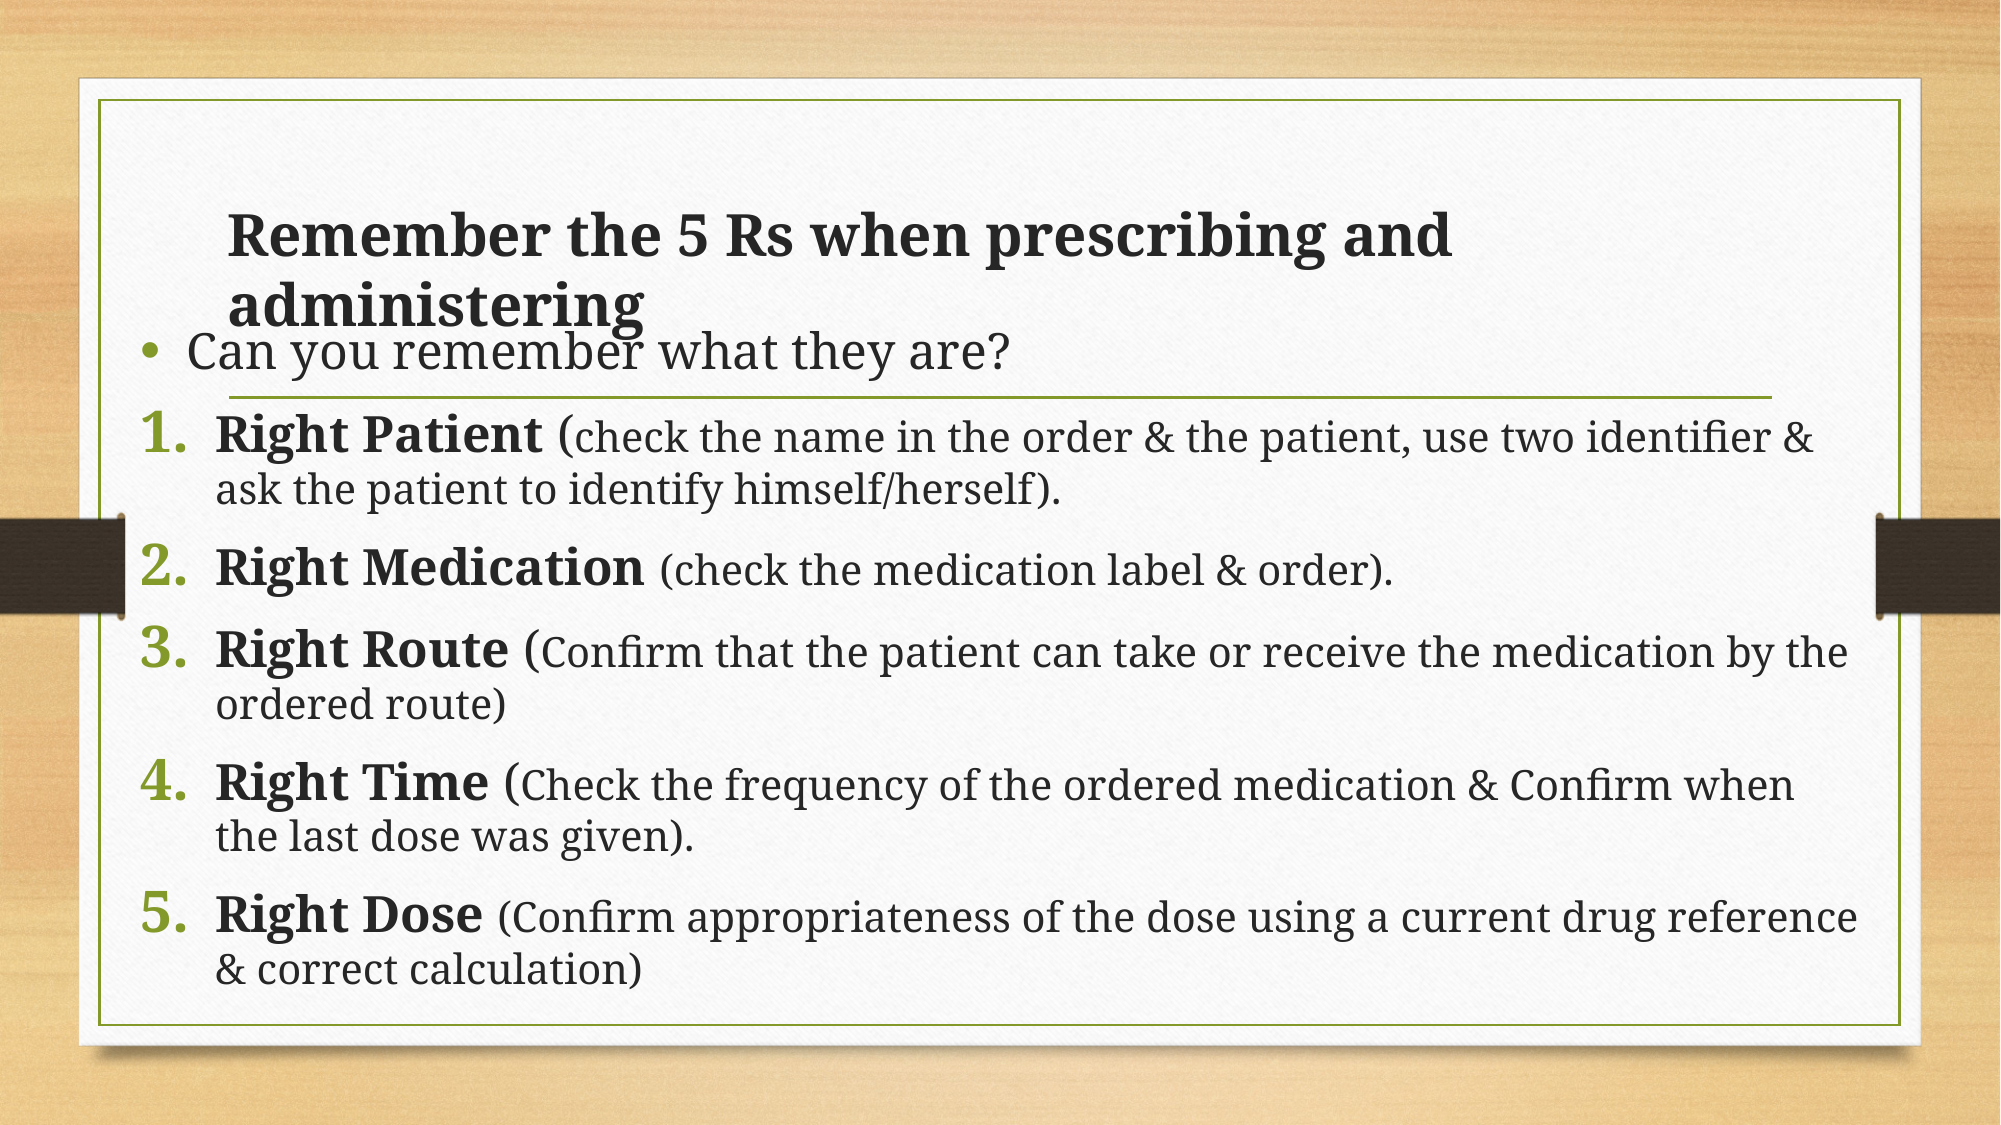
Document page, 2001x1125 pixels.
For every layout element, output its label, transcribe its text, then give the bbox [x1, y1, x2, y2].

picture [0, 0, 2001, 1125]
title Remember the 5 Rs when prescribing and administering [212, 161, 1788, 312]
list Can you remember what they are? Right Patient (check the name in the order & the patient, use two identifier & ask the patient to identify himself/herself). Right Medication (check the medication label & order). Right Route (Confirm that the patient can take or receive the medication by the ordered route) Right Time (Check the frequency of the ordered medication & Confirm when the last dose was given). Right Dose (Confirm appropriateness of the dose using a current drug reference & correct calculation) [125, 312, 1880, 1021]
